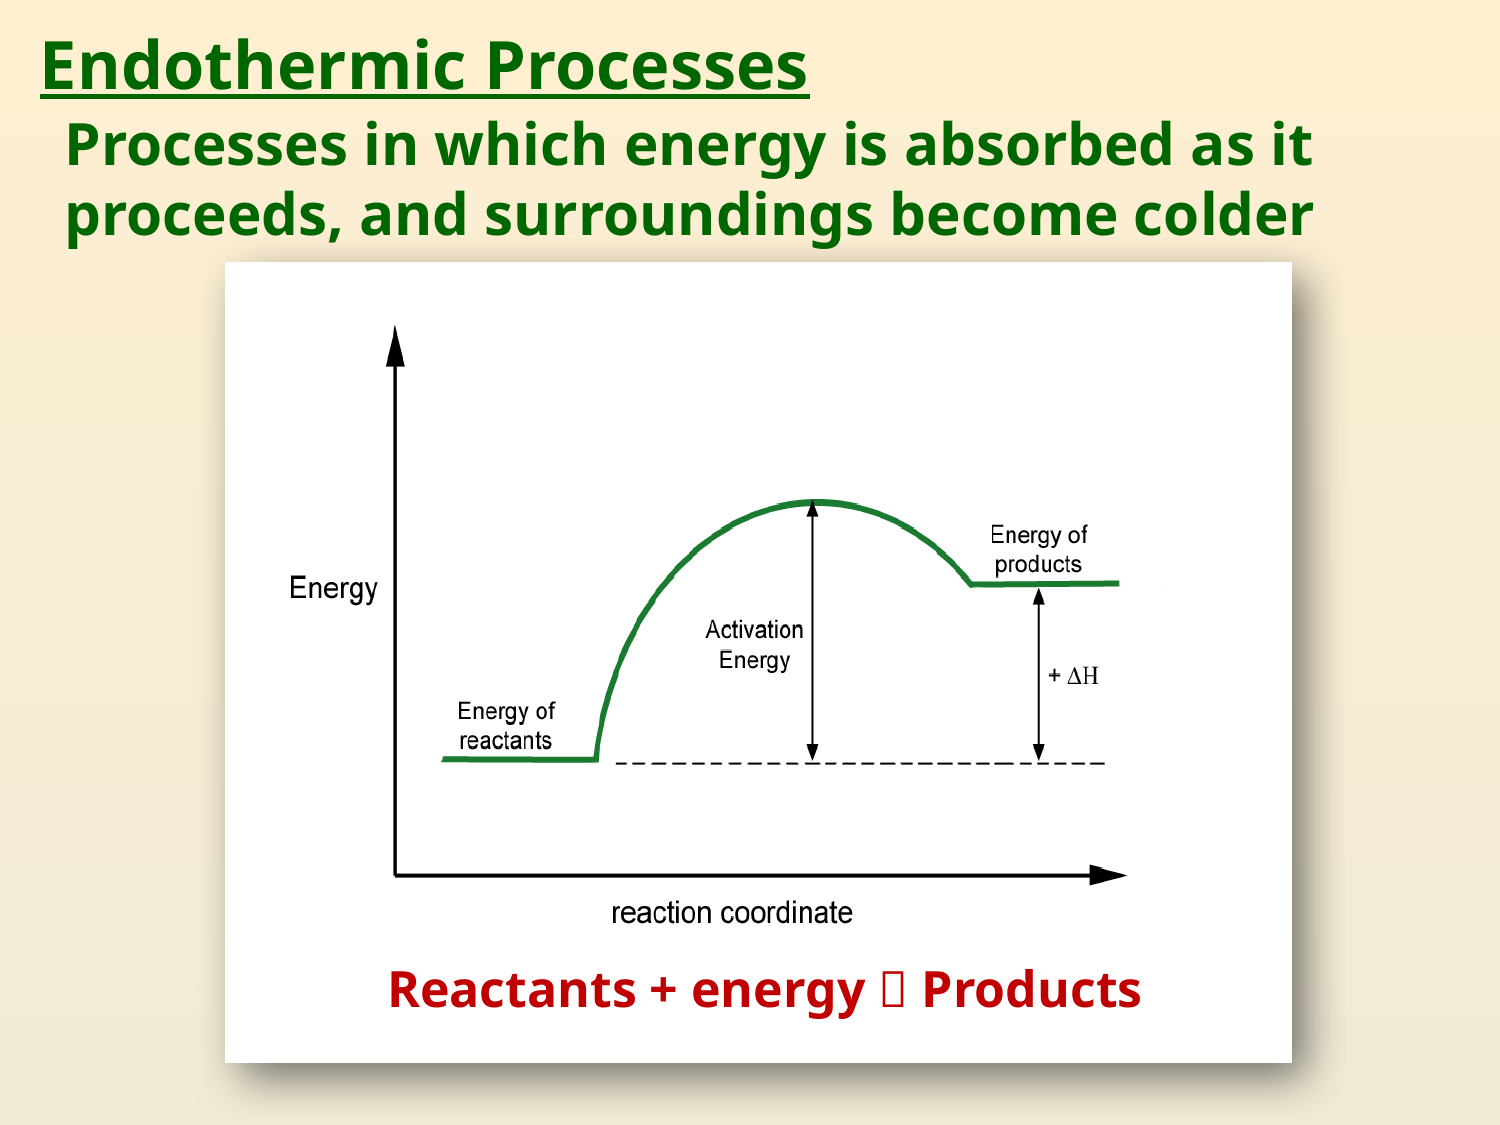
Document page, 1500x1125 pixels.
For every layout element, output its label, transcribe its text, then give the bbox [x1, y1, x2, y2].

text_box Processes in which energy is absorbed as it proceeds, and surroundings become colder [50, 99, 1438, 255]
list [224, 262, 1292, 1063]
title Endothermic Processes [0, 0, 851, 126]
